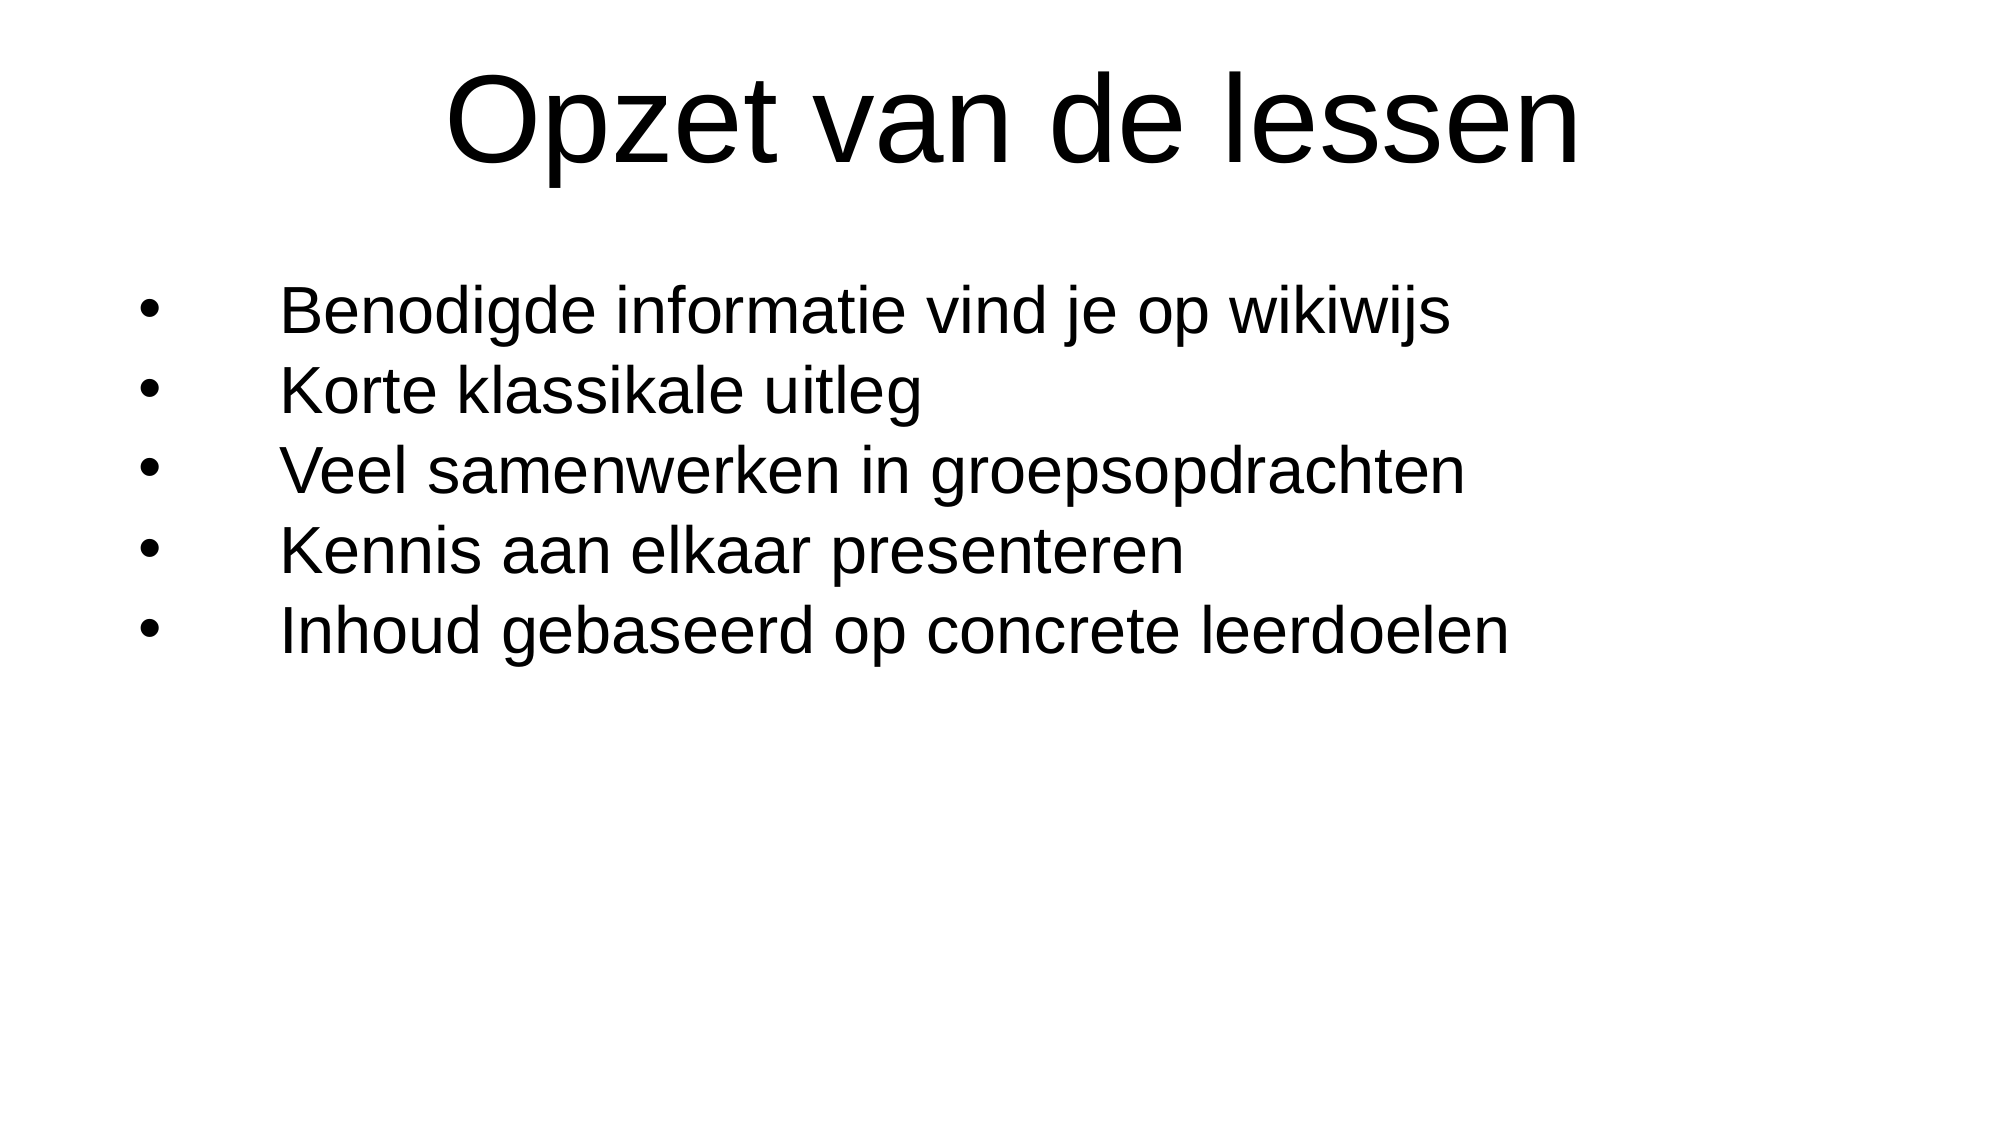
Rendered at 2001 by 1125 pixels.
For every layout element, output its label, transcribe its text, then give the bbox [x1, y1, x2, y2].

text_box Opzet van de lessen Benodigde informatie vind je op wikiwijs Korte klassikale uitleg Veel samenwerken in groepsopdrachten Kennis aan elkaar presenteren Inhoud gebaseerd op concrete leerdoelen [123, 29, 1905, 675]
